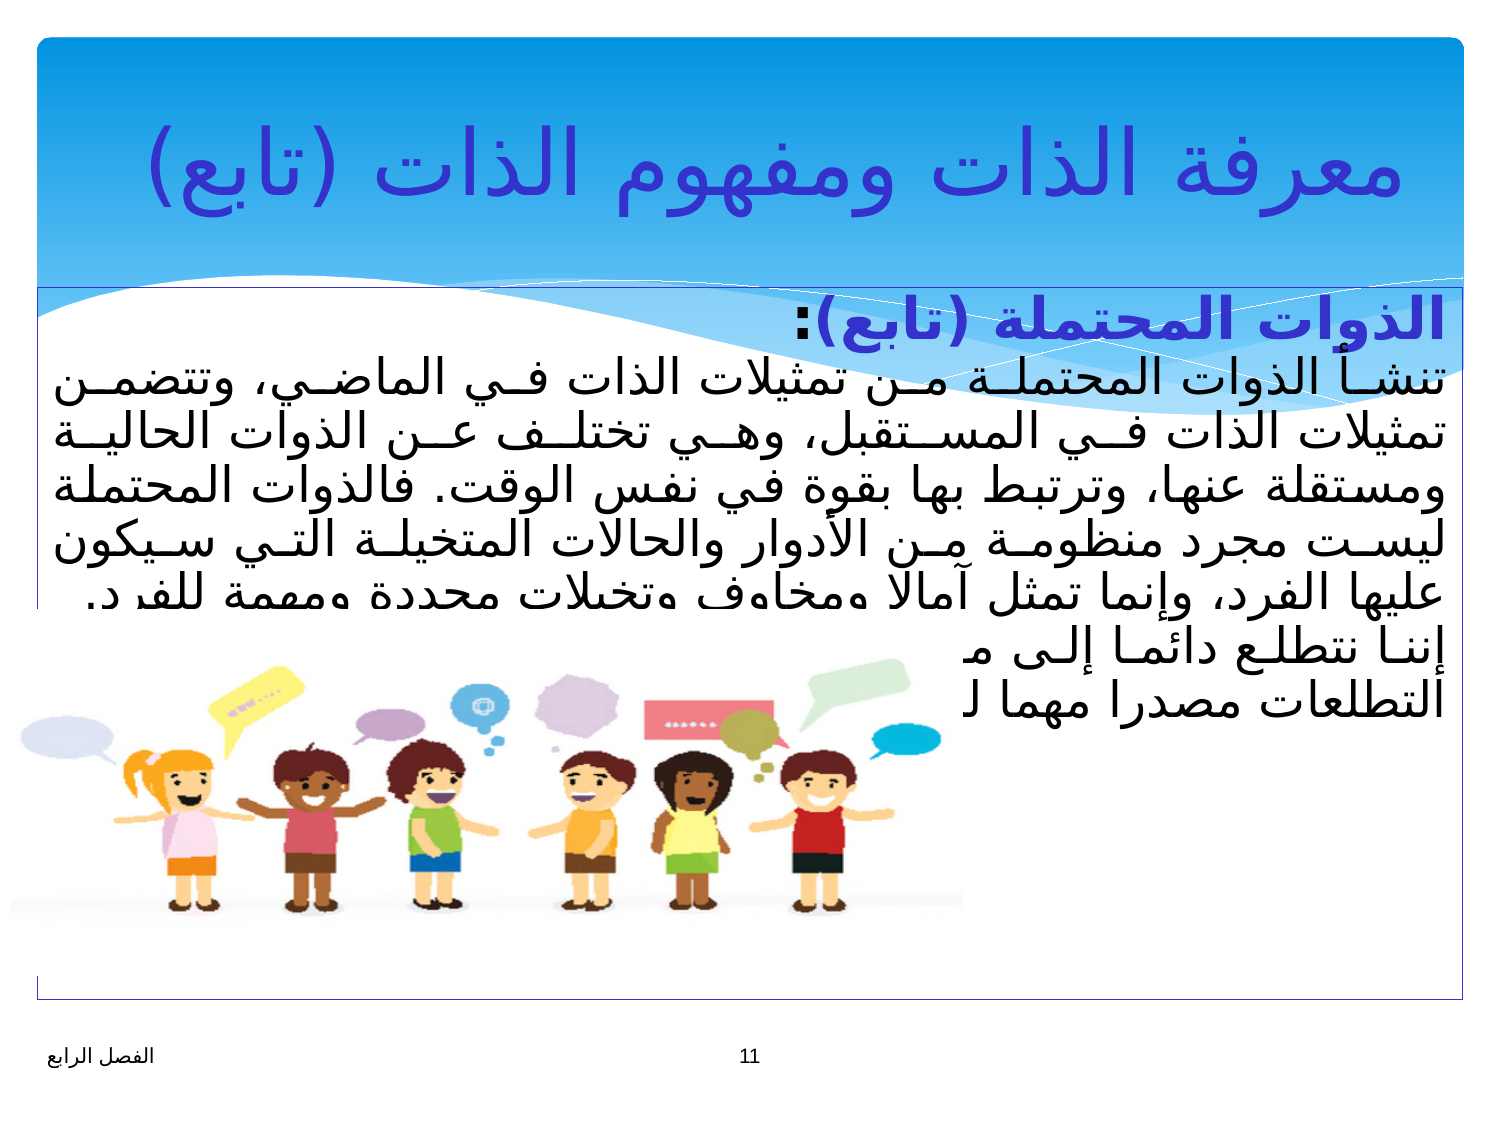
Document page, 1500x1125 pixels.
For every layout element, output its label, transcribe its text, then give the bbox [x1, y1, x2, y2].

list الذوات المحتملة (تابع): تنشأ الذوات المحتملة من تمثيلات الذات في الماضي، وتتضمن تمثيلات الذات في المستقبل، وهي تختلف عن الذوات الحالية ومستقلة عنها، وترتبط بها بقوة في نفس الوقت. فالذوات المحتملة ليست مجرد منظومة من الأدوار والحالات المتخيلة التي سيكون عليها الفرد، وإنما تمثل آمالا ومخاوف وتخيلات محددة ومهمة للفرد. إننا نتطلع دائما إلى ما سنكون عليه في المستقبل، وتمثل هذه التطلعات مصدرا مهما للمعنى في حياتنا. [37, 287, 1463, 1000]
title معرفة الذات ومفهوم الذات (تابع) [75, 55, 1425, 261]
slide_number 11 [654, 1025, 846, 1086]
picture [11, 609, 963, 977]
footer الفصل الرابع [31, 1025, 653, 1086]
